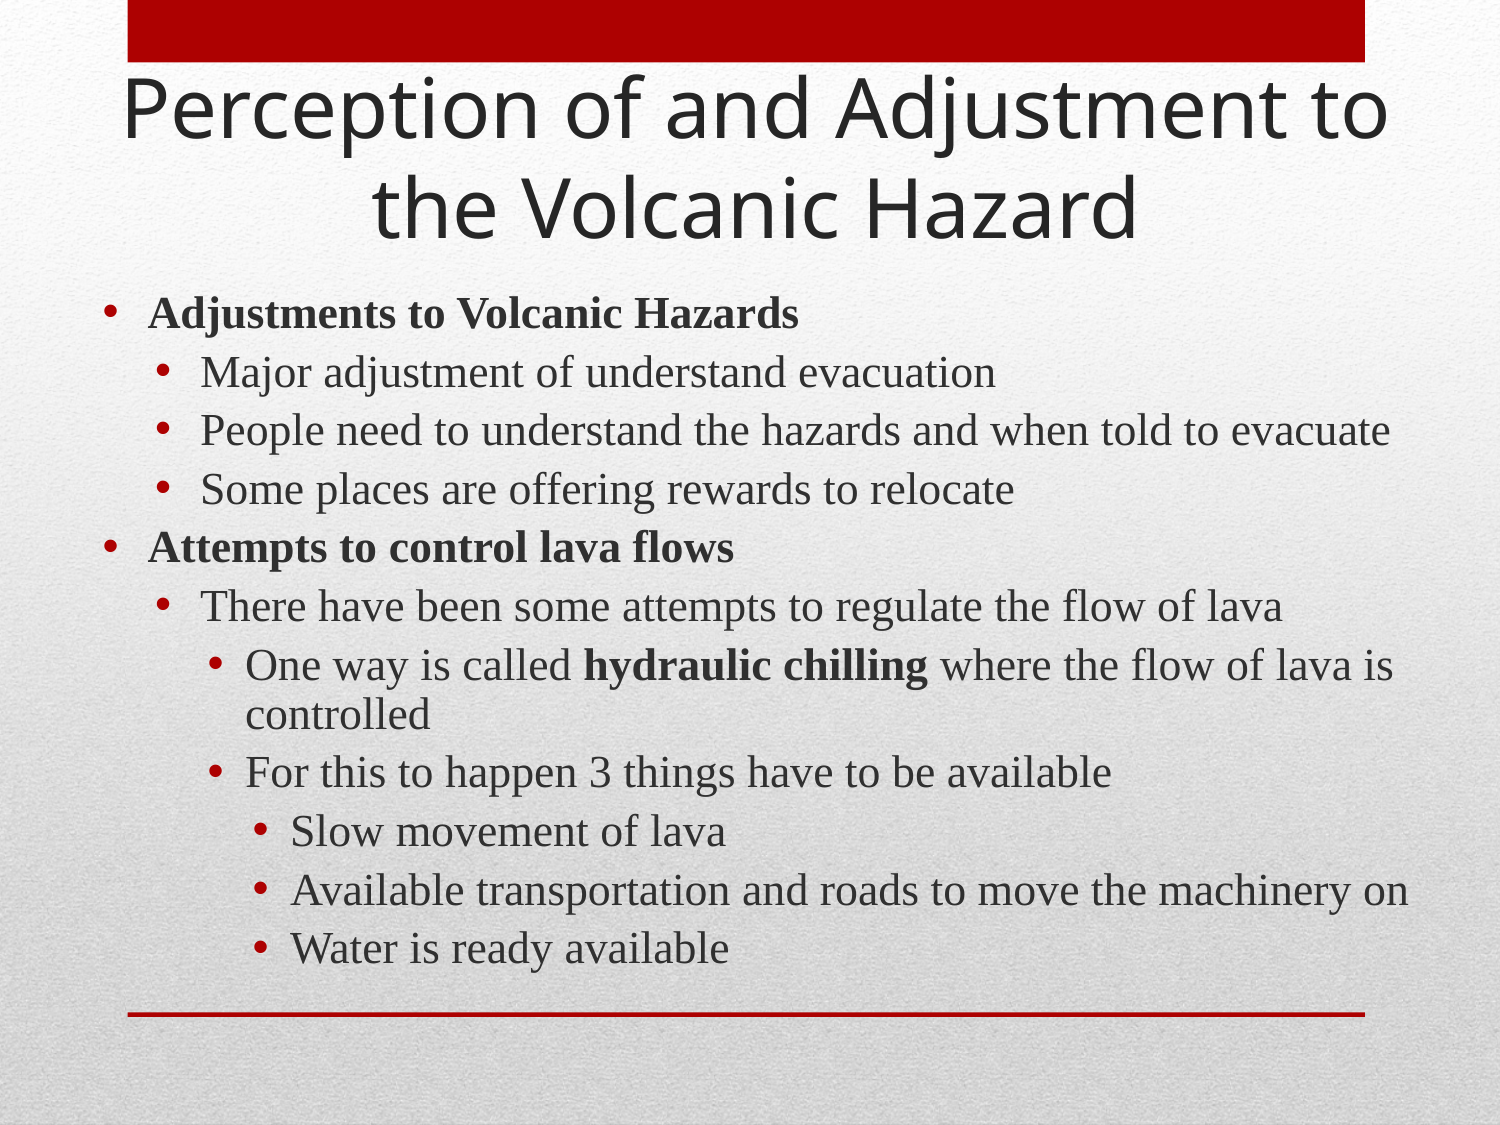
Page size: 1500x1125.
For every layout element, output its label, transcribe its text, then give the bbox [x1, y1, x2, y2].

list Adjustments to Volcanic Hazards Major adjustment of understand evacuation People need to understand the hazards and when told to evacuate Some places are offering rewards to relocate Attempts to control lava flows There have been some attempts to regulate the flow of lava One way is called hydraulic chilling where the flow of lava is controlled For this to happen 3 things have to be available Slow movement of lava Available transportation and roads to move the machinery on Water is ready available [87, 249, 1425, 1013]
title Perception of and Adjustment to the Volcanic Hazard [37, 0, 1475, 263]
